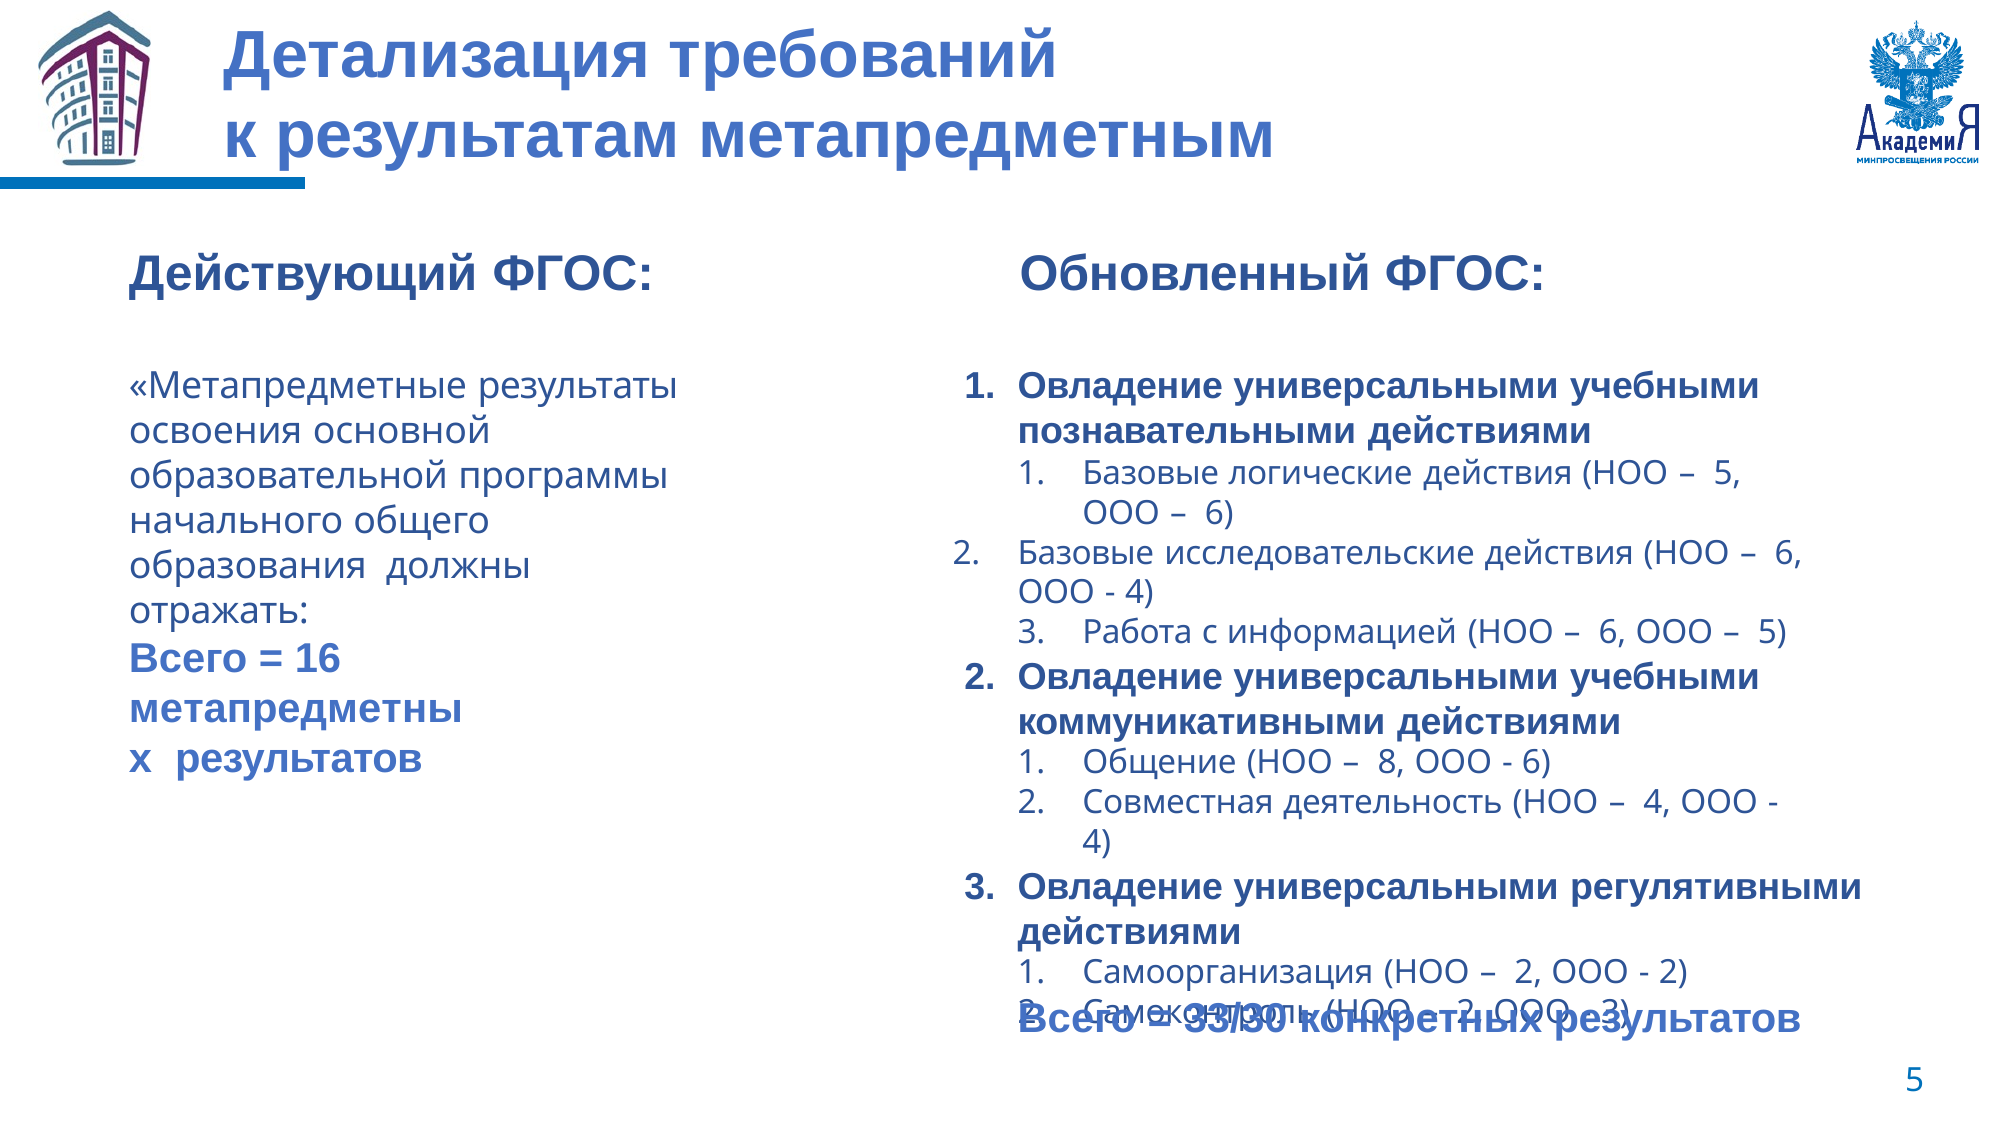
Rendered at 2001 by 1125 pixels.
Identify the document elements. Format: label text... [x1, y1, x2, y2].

text_box Всего = 33/30 конкретных результатов [1015, 988, 1811, 1041]
text_box Действующий ФГОС: Обновленный ФГОС: [126, 238, 1549, 301]
slide_number 5 [1898, 1064, 1949, 1125]
picture [37, 10, 151, 166]
list Овладение универсальными учебными познавательными действиями Базовые логические действия (НОО – 5, ООО – 6) Базовые исследовательские действия (НОО – 6, ООО - 4) Работа с информацией (НОО – 6, ООО – 5) Овладение универсальными учебными коммуникативными действиями Общение (НОО – 8, ООО - 6) Совместная деятельность (НОО – 4, ООО - 4) Овладение универсальными регулятивными действиями Самоорганизация (НОО – 2, ООО - 2) Самоконтроль (НОО – 2, ООО - 3) [87, 358, 1913, 1031]
title Детализация требований к результатам метапредметным [221, 8, 1288, 199]
picture [1856, 20, 1979, 164]
